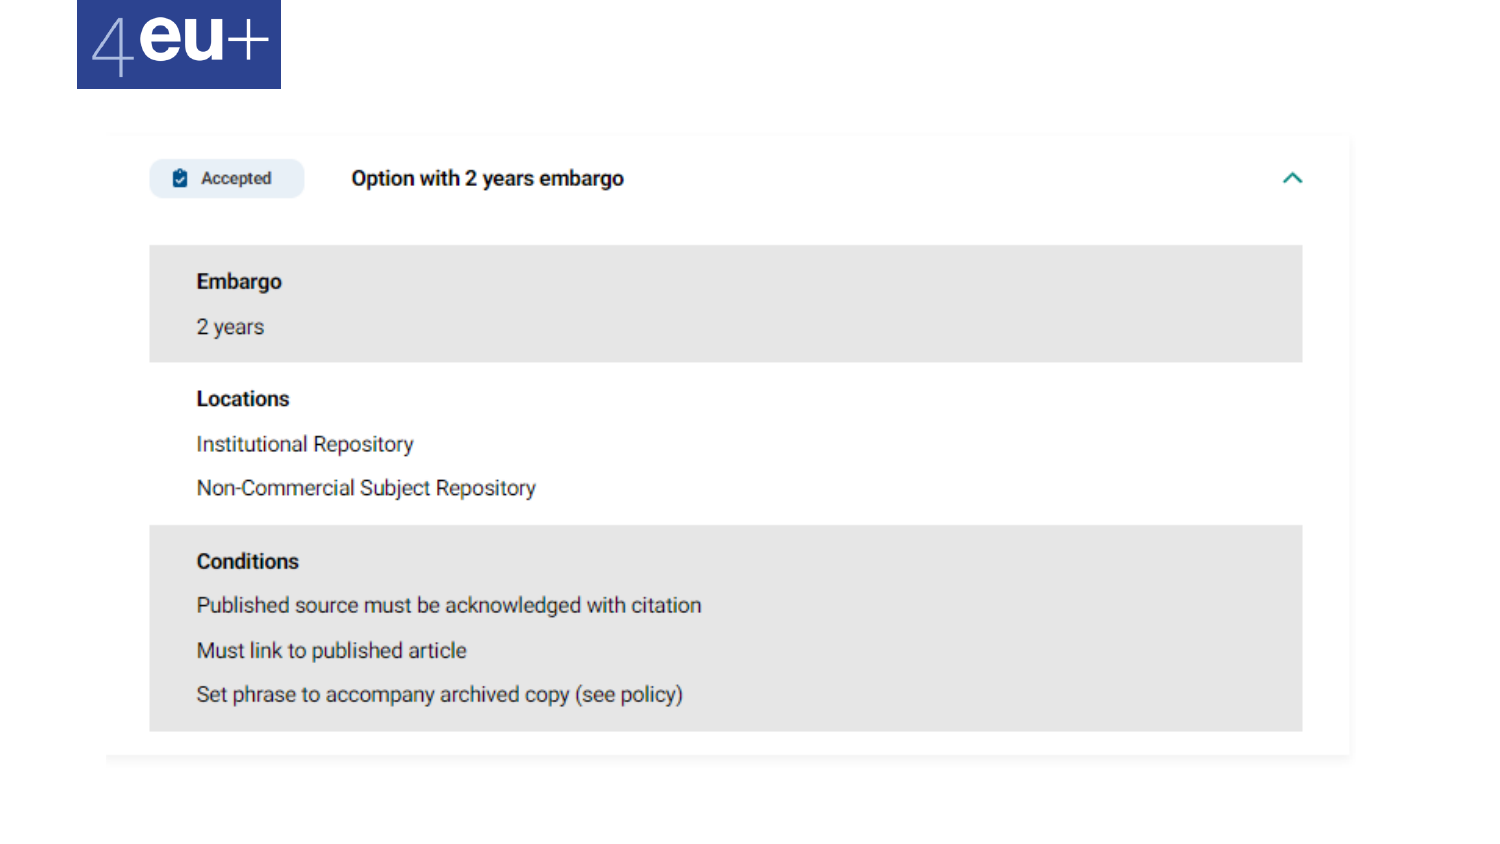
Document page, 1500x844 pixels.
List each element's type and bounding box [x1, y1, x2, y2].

picture [77, 0, 281, 89]
picture [106, 102, 1356, 785]
